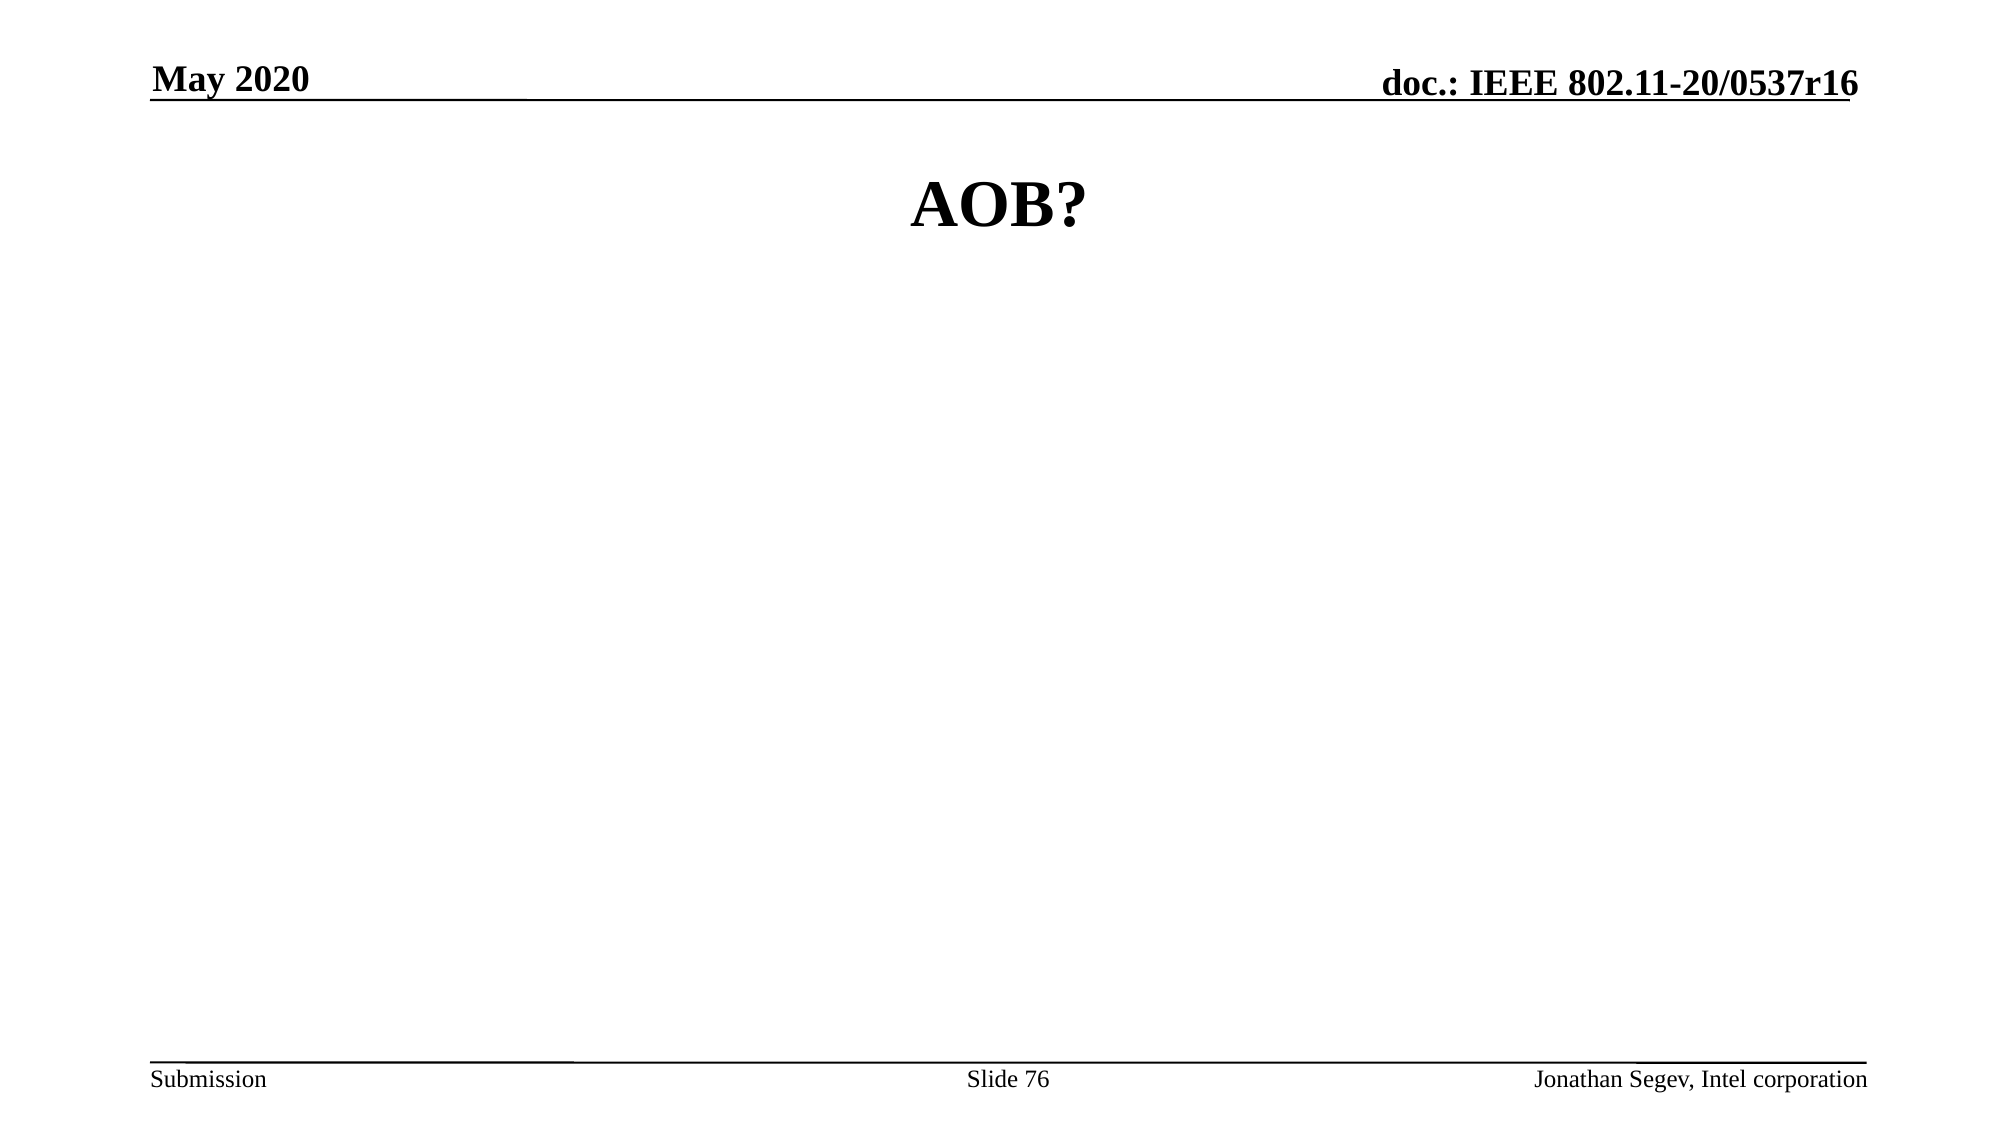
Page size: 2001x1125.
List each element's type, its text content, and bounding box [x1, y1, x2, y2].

title AOB? [149, 112, 1850, 288]
slide_number Slide 76 [950, 1061, 1067, 1123]
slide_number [152, 54, 563, 100]
footer Jonathan Segev, Intel corporation [1171, 1061, 1869, 1093]
